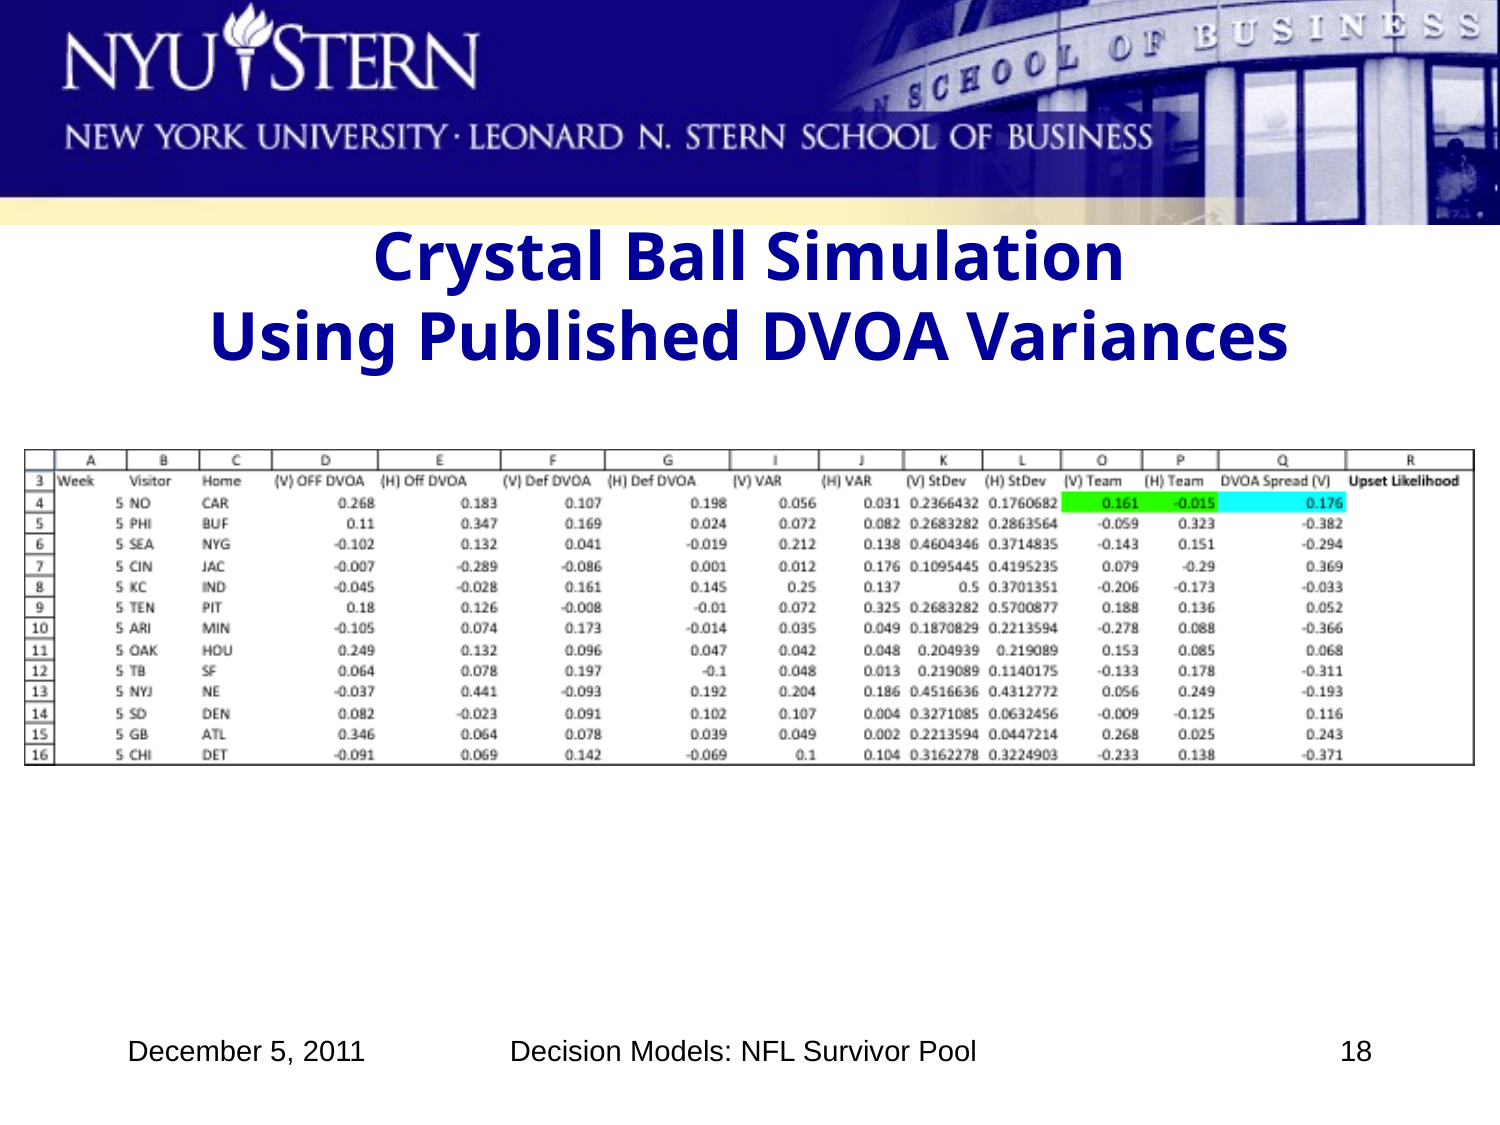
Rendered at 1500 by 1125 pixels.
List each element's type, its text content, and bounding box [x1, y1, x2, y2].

picture [0, 0, 1500, 224]
picture [24, 449, 1476, 767]
title Crystal Ball Simulation Using Published DVOA Variances [0, 224, 1500, 363]
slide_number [112, 1025, 425, 1100]
footer Decision Models: NFL Survivor Pool [474, 1025, 1013, 1100]
slide_number 18 [1074, 1025, 1388, 1100]
